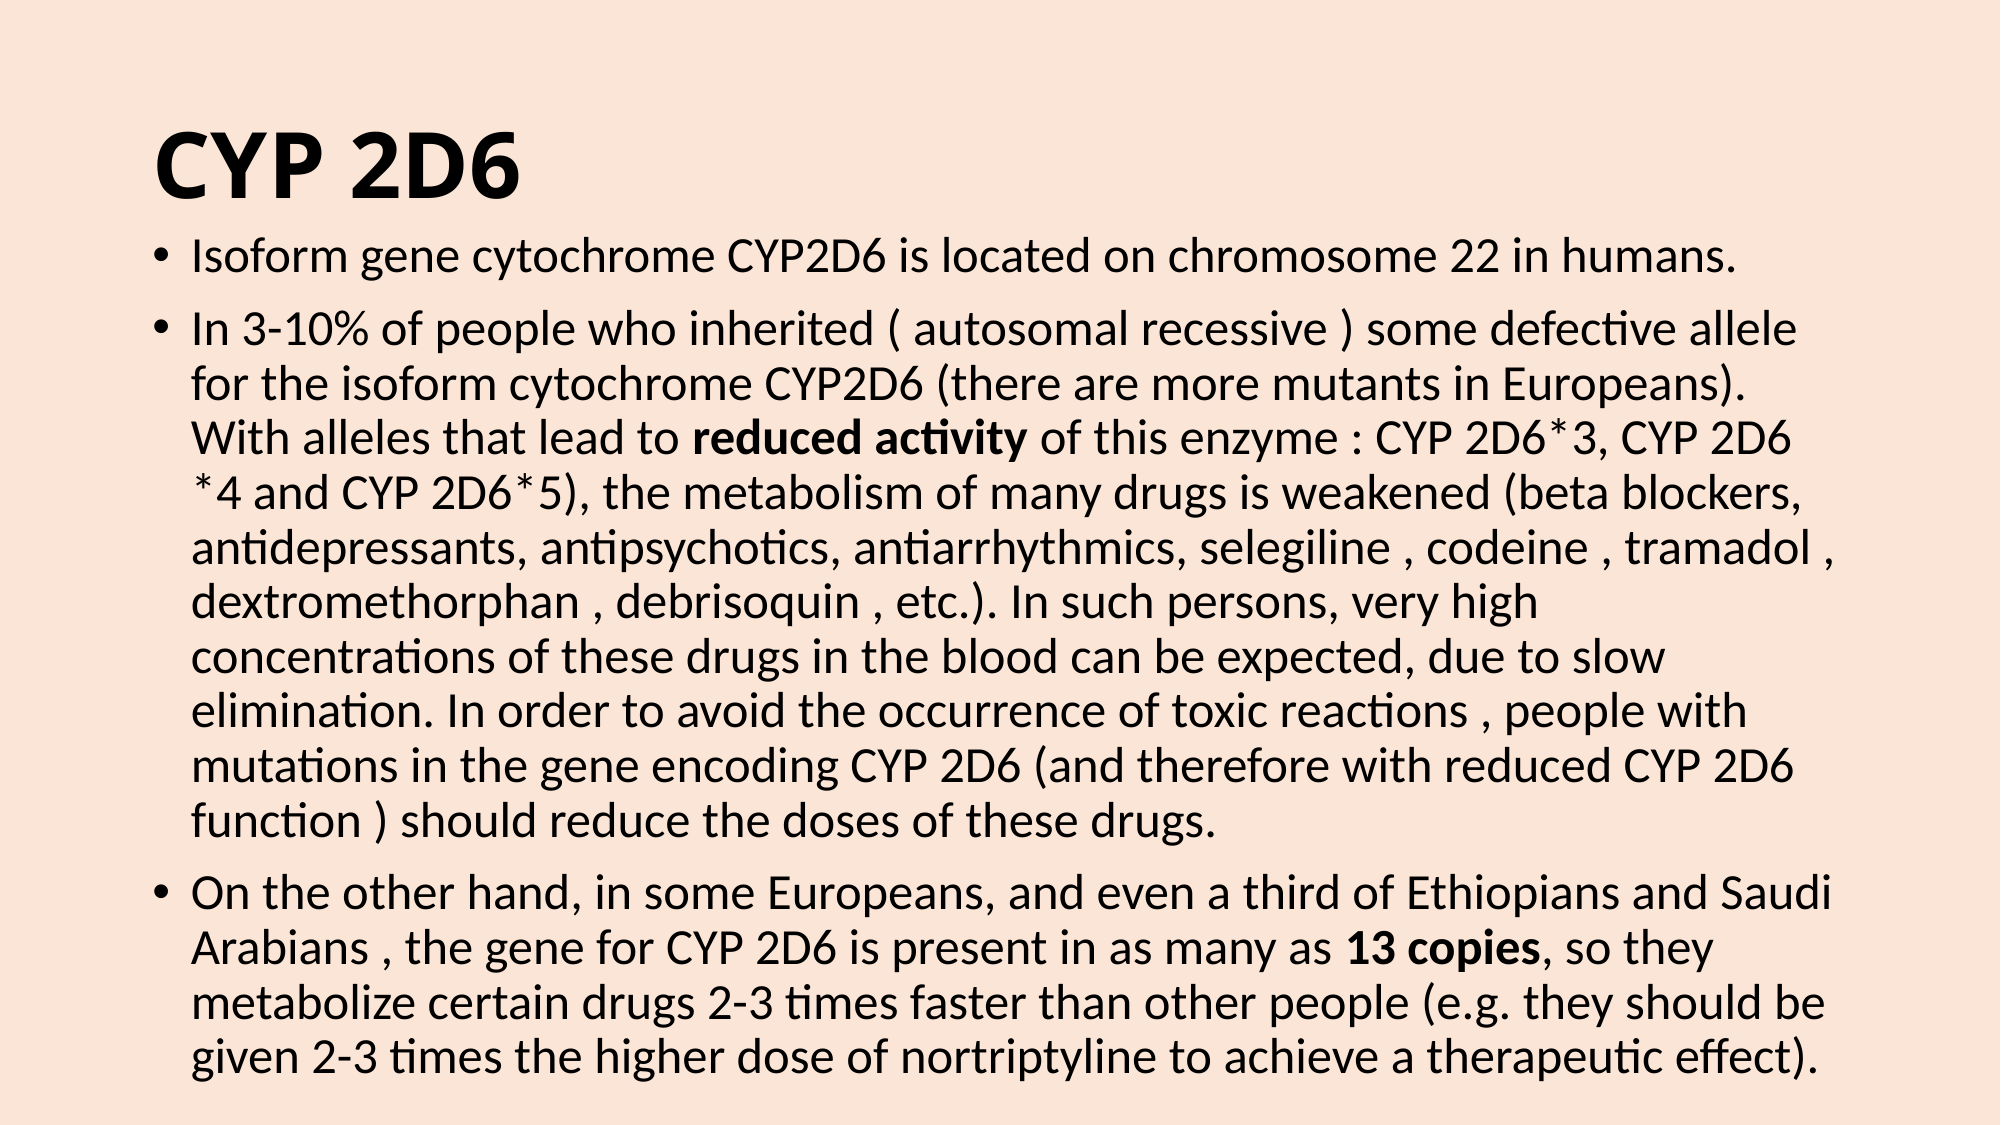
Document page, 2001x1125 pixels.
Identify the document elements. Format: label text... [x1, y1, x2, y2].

list Isoform gene cytochrome CYP2D6 is located on chromosome 22 in humans. In 3-10% of people who inherited ( autosomal recessive ) some defective allele for the isoform cytochrome CYP2D6 (there are more mutants in Europeans). With alleles that lead to reduced activity of this enzyme : CYP 2D6*3, CYP 2D6 *4 and CYP 2D6*5), the metabolism of many drugs is weakened (beta blockers, antidepressants, antipsychotics, antiarrhythmics, selegiline , codeine , tramadol , dextromethorphan , debrisoquin , etc.). In such persons, very high concentrations of these drugs in the blood can be expected, due to slow elimination. In order to avoid the occurrence of toxic reactions , people with mutations in the gene encoding CYP 2D6 (and therefore with reduced CYP 2D6 function ) should reduce the doses of these drugs. On the other hand, in some Europeans, and even a third of Ethiopians and Saudi Arabians , the gene for CYP 2D6 is present in as many as 13 copies, so they metabolize certain drugs 2-3 times faster than other people (e.g. they should be given 2-3 times the higher dose of nortriptyline to achieve a therapeutic effect). [137, 221, 1863, 1095]
title CYP 2D6 [137, 59, 1863, 221]
